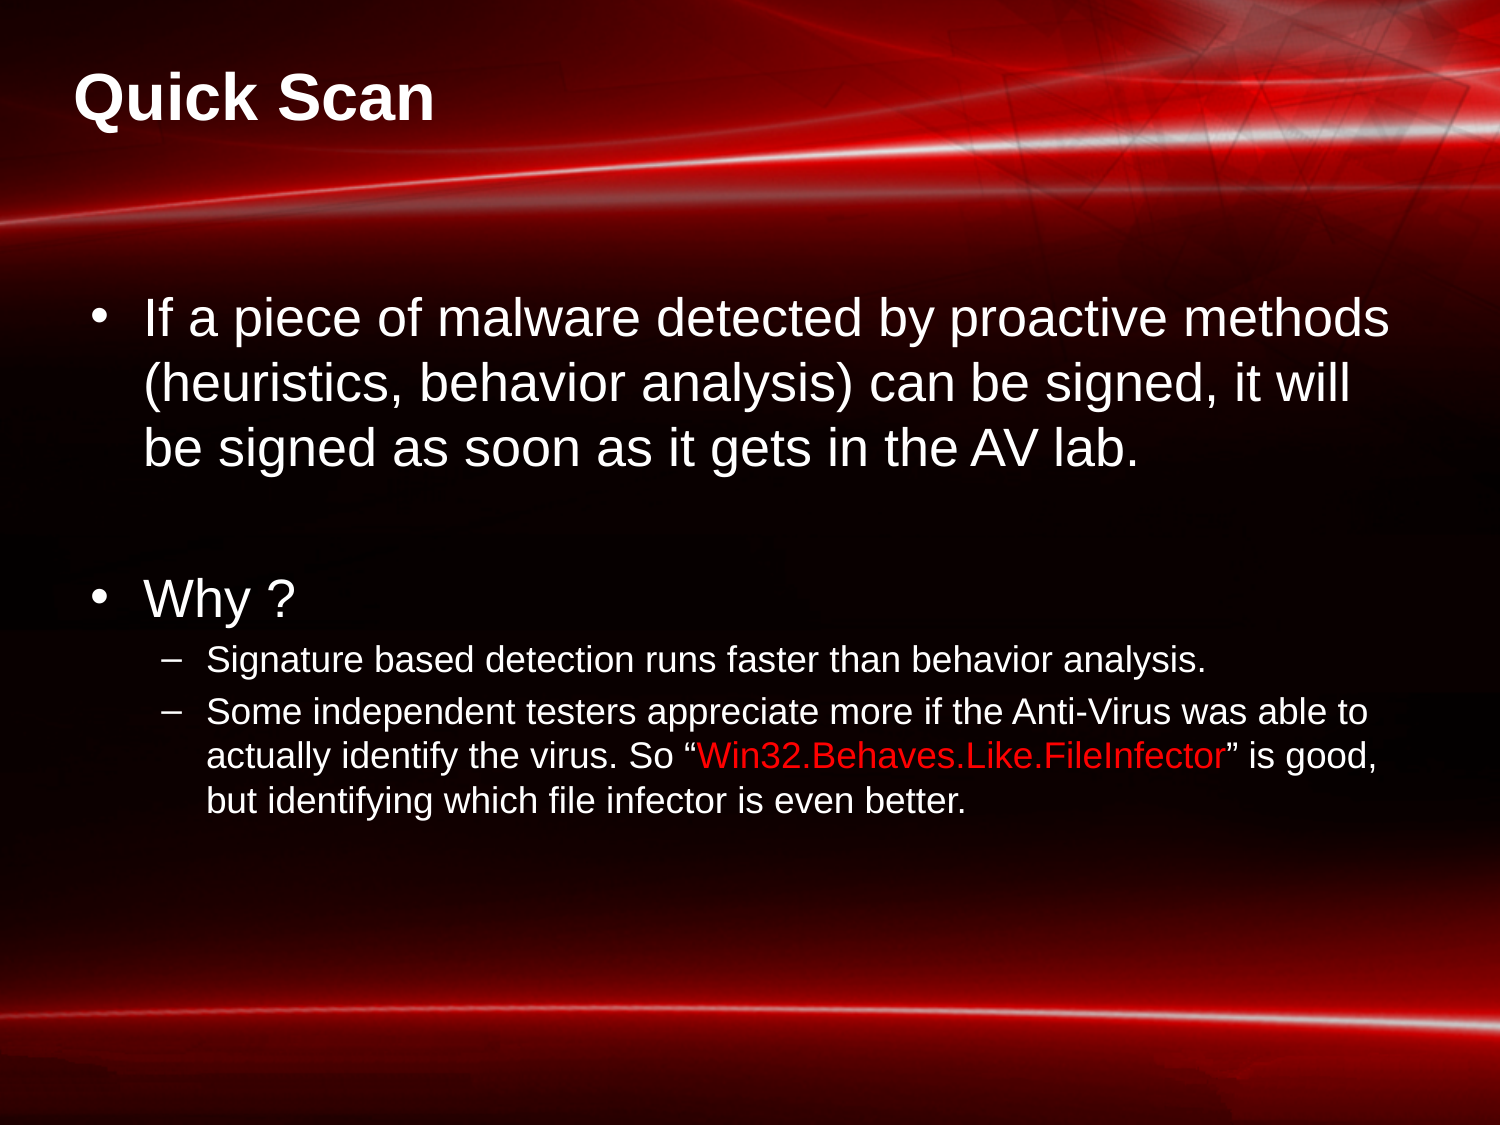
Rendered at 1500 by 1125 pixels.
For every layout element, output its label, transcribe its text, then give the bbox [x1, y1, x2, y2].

list If a piece of malware detected by proactive methods (heuristics, behavior analysis) can be signed, it will be signed as soon as it gets in the AV lab. Why ? Signature based detection runs faster than behavior analysis. Some independent testers appreciate more if the Anti-Virus was able to actually identify the virus. So “Win32.Behaves.Like.FileInfector” is good, but identifying which file infector is even better. [74, 274, 1426, 888]
picture [0, 0, 1500, 1125]
title Quick Scan [58, 0, 1409, 188]
